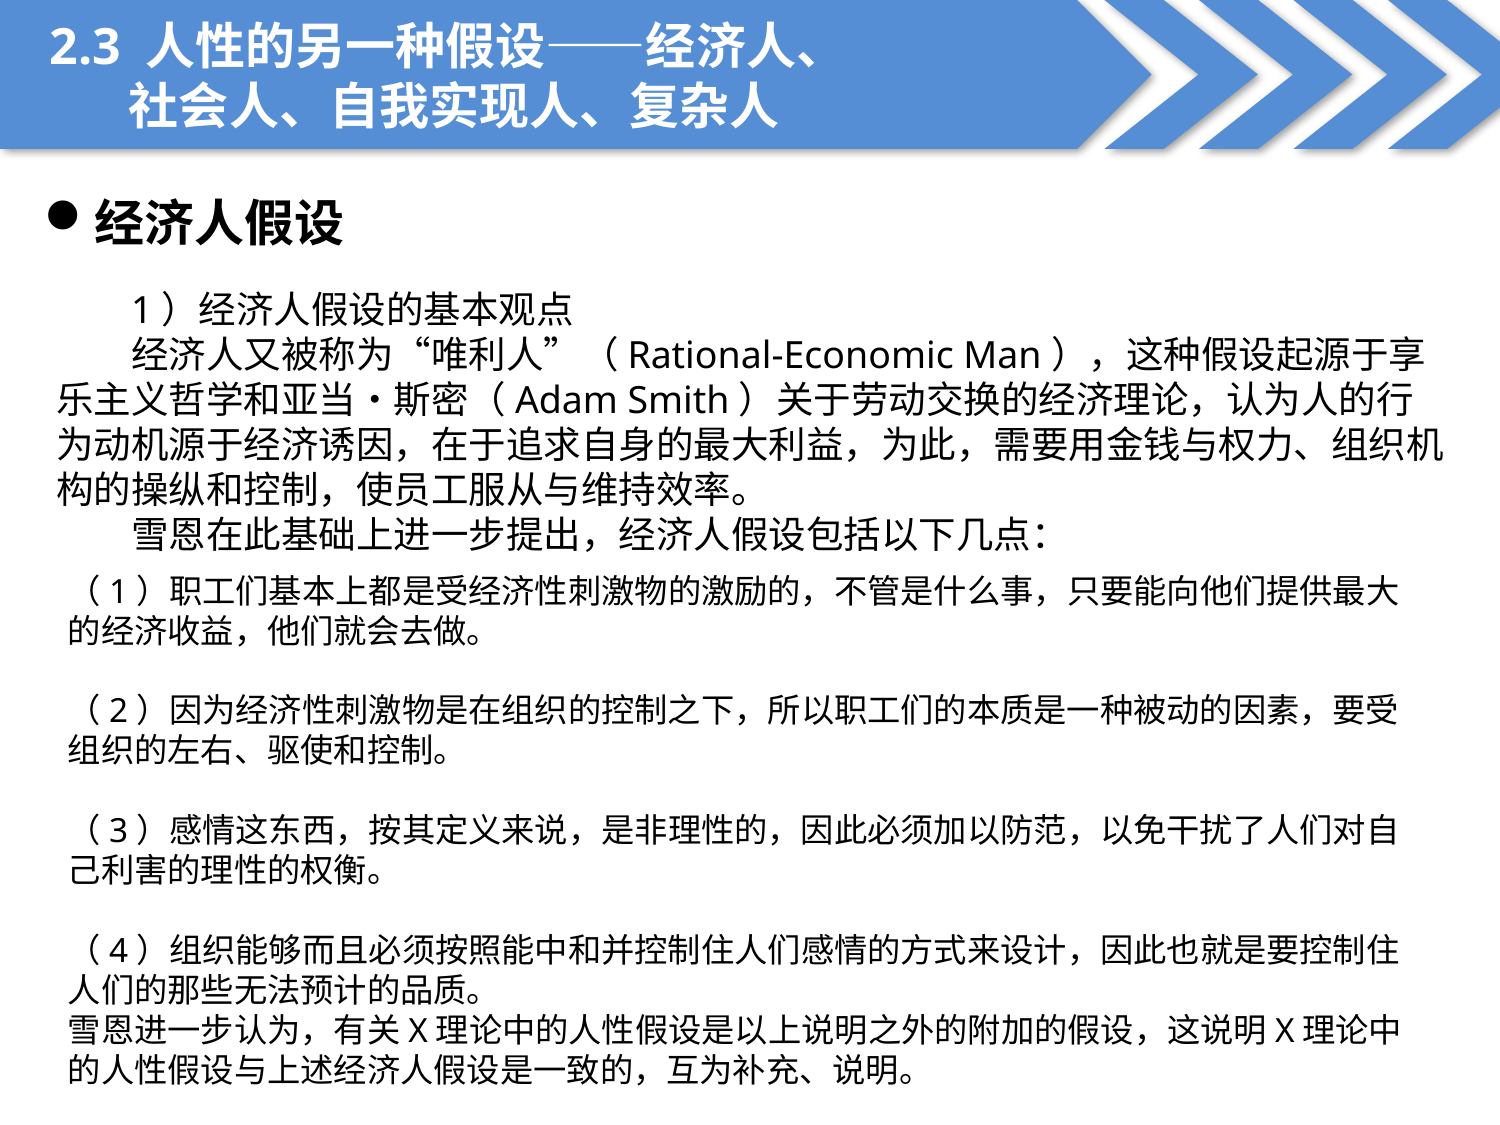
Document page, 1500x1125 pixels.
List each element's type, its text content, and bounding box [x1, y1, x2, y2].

text_box 1）经济人假设的基本观点 经济人又被称为“唯利人”（Rational-Economic Man），这种假设起源于享乐主义哲学和亚当•斯密（Adam Smith）关于劳动交换的经济理论，认为人的行为动机源于经济诱因，在于追求自身的最大利益，为此，需要用金钱与权力、组织机构的操纵和控制，使员工服从与维持效率。 雪恩在此基础上进一步提出，经济人假设包括以下几点： [41, 278, 1459, 564]
text_box 经济人假设 [29, 184, 396, 260]
text_box （1）职工们基本上都是受经济性刺激物的激励的，不管是什么事，只要能向他们提供最大的经济收益，他们就会去做。 （2）因为经济性刺激物是在组织的控制之下，所以职工们的本质是一种被动的因素，要受组织的左右、驱使和控制。 （3）感情这东西，按其定义来说，是非理性的，因此必须加以防范，以免干扰了人们对自己利害的理性的权衡。 （4）组织能够而且必须按照能中和并控制住人们感情的方式来设计，因此也就是要控制住人们的那些无法预计的品质。 雪恩进一步认为，有关X理论中的人性假设是以上说明之外的附加的假设，这说明X理论中的人性假设与上述经济人假设是一致的，互为补充、说明。 [53, 562, 1436, 1097]
text_box 2.3 人性的另一种假设——经济人、 社会人、自我实现人、复杂人 [34, 7, 861, 142]
